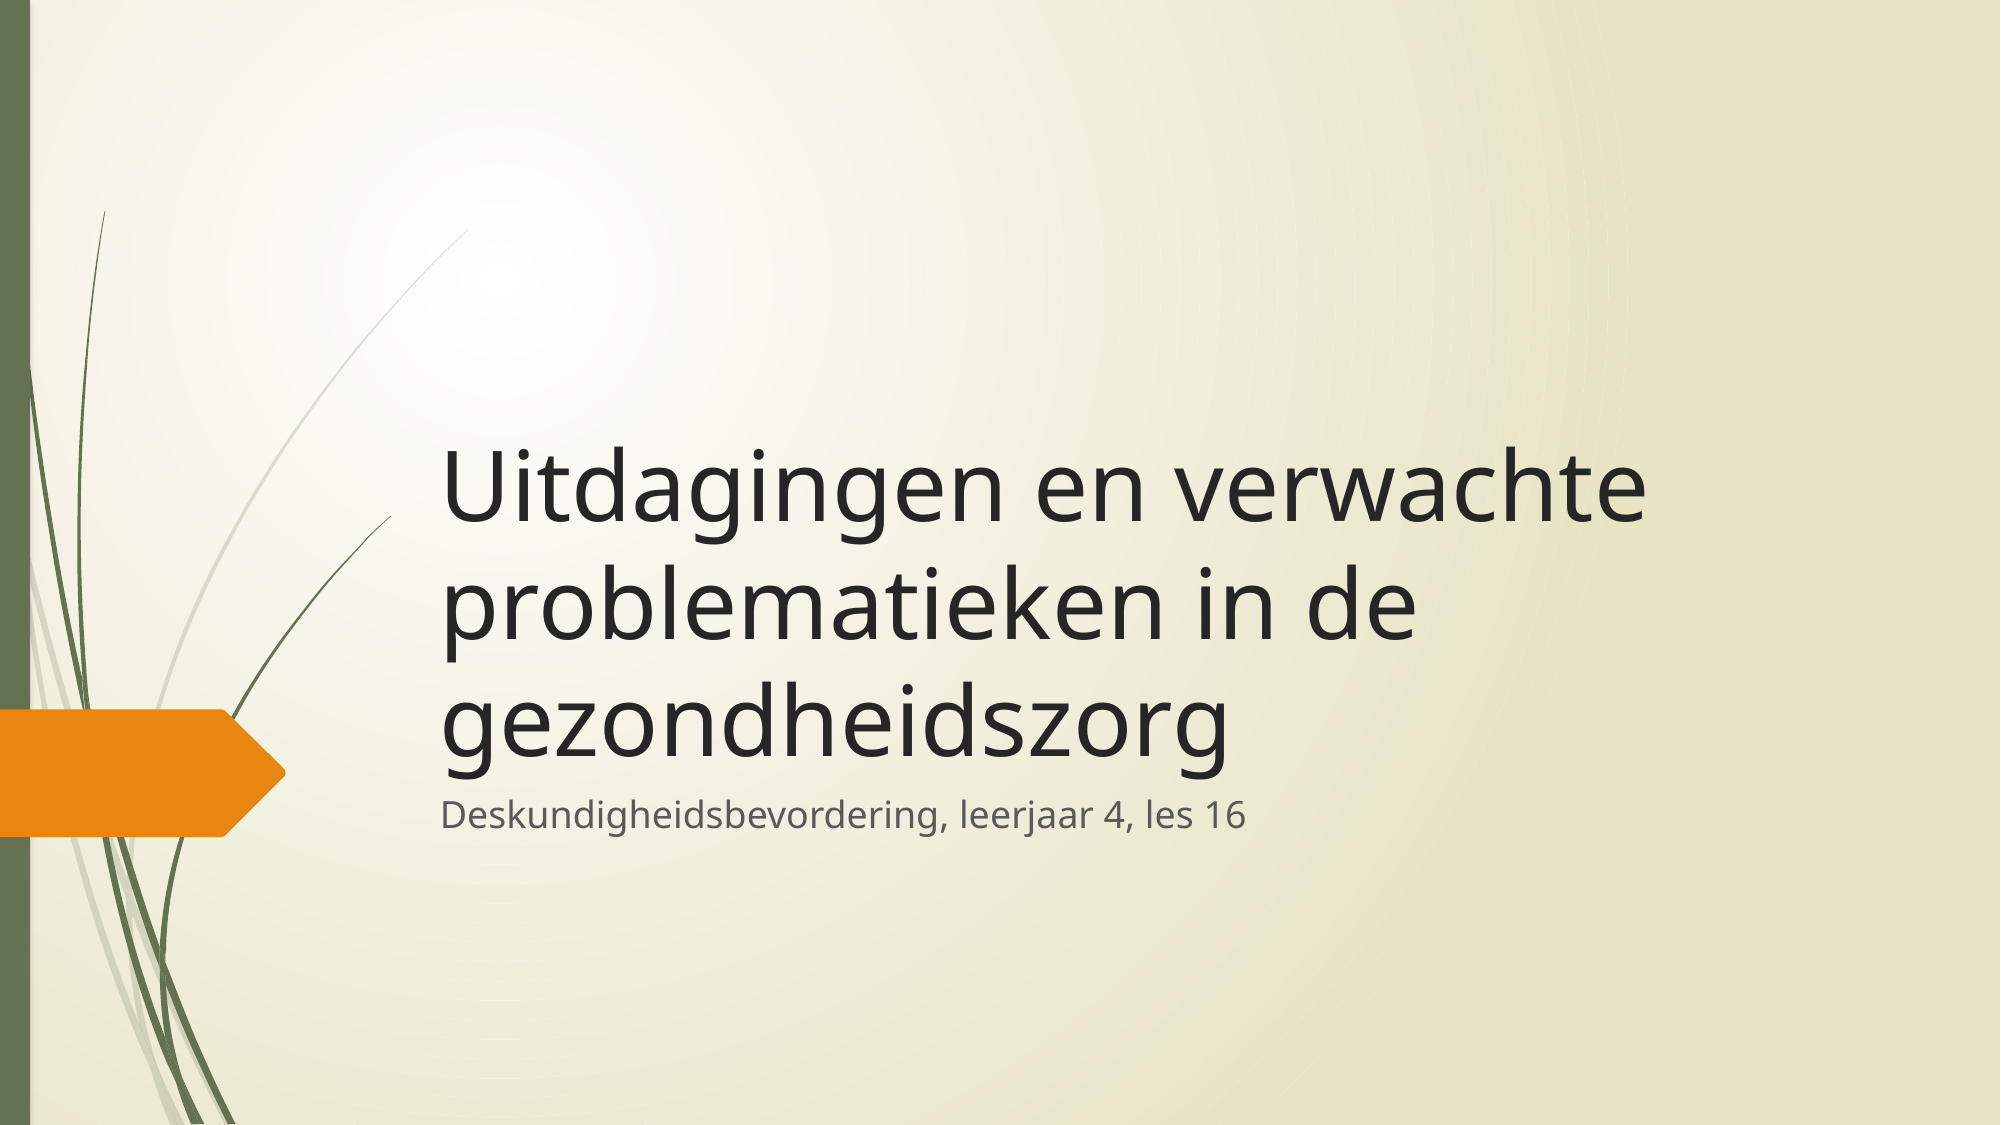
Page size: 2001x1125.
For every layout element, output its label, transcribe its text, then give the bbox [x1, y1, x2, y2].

subtitle Deskundigheidsbevordering, leerjaar 4, les 16 [424, 783, 1888, 969]
title Uitdagingen en verwachte problematieken in de gezondheidszorg [424, 412, 1888, 783]
